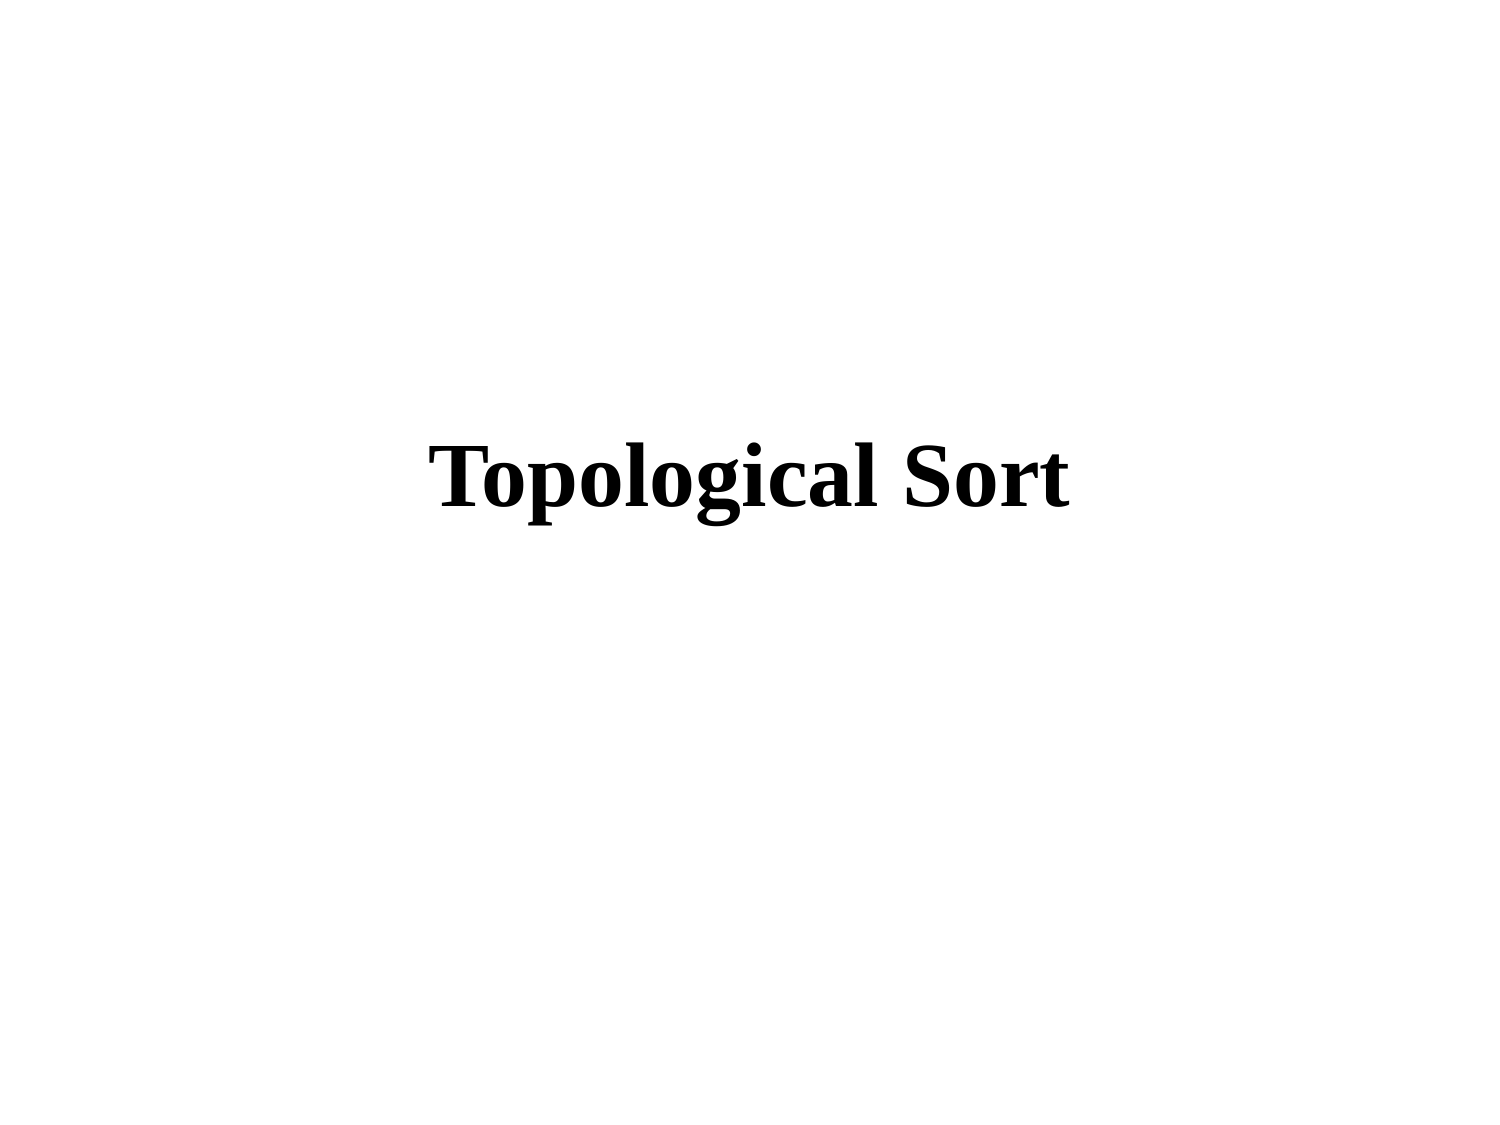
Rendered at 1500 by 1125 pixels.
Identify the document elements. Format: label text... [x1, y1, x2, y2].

title Topological Sort [112, 349, 1388, 591]
